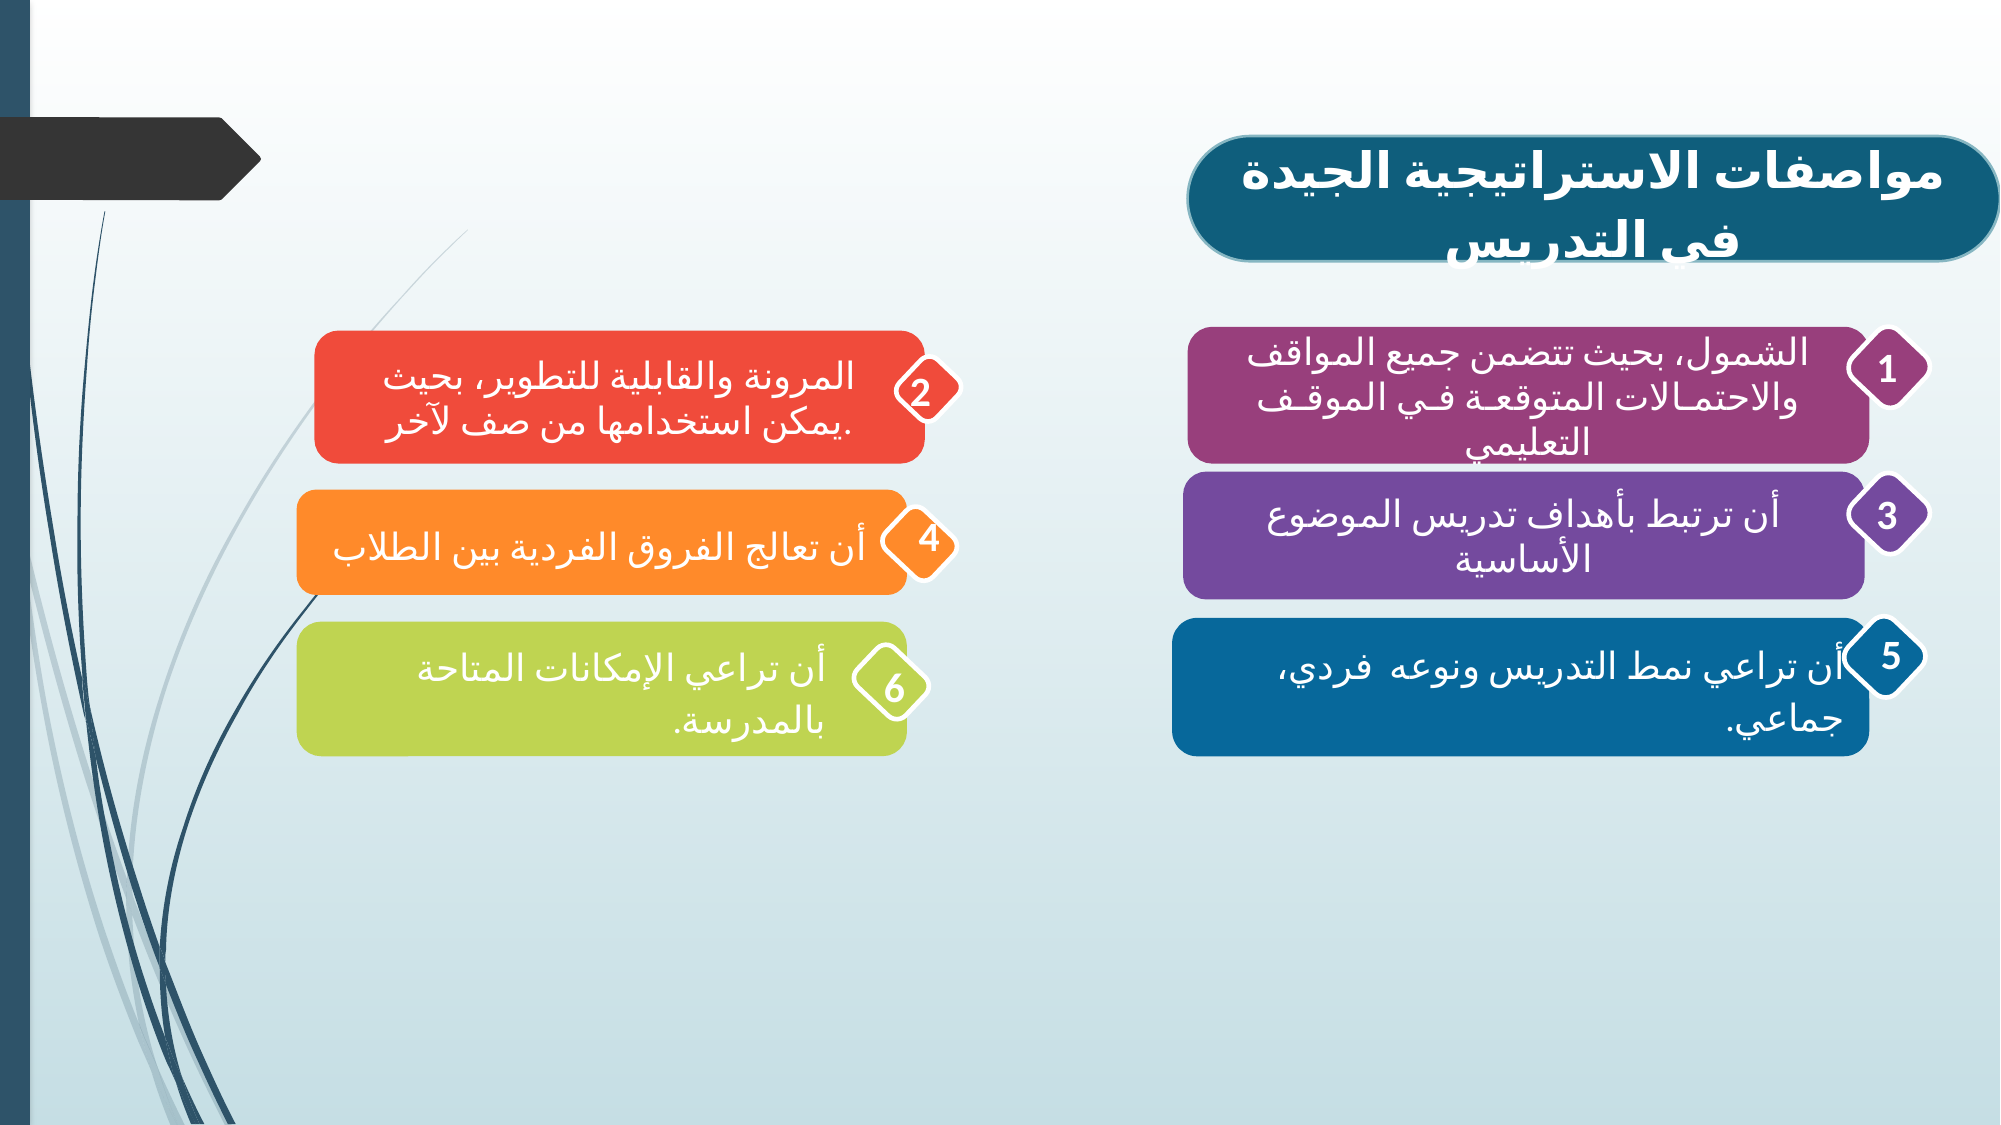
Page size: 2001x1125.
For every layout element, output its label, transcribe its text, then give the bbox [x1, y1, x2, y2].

text_box [1908, 483, 1932, 545]
text_box الشمول، بحيث تتضمن جميع المواقف والاحتمـالات المتوقعـة فـي الموقـف التعليمي [1189, 328, 1868, 462]
text_box أن تراعي الإمكانات المتاحة بالمدرسة. [298, 623, 906, 755]
text_box 2 [895, 357, 941, 422]
text_box [1847, 492, 1861, 535]
text_box 5 [1866, 620, 1913, 686]
text_box [1873, 325, 1904, 333]
text_box [871, 643, 902, 653]
text_box [1842, 626, 1906, 699]
text_box [881, 512, 944, 583]
text_box [1847, 346, 1861, 388]
text_box [941, 361, 963, 415]
text_box 4 [903, 502, 1086, 568]
text_box 1 [1861, 333, 1908, 399]
text_box [1872, 337, 1932, 410]
text_box مواصفات الاستراتيجية الجيدة في التدريس [1186, 134, 2000, 263]
text_box المرونة والقابلية للتطوير، بحيث يمكن استخدامها من صف لآخر. [316, 332, 923, 462]
text_box [1873, 471, 1904, 480]
text_box [1873, 546, 1907, 556]
text_box أن تراعي نمط التدريس ونوعه فردي، جماعي. [1173, 619, 1868, 755]
text_box أن تعالج الفروق الفردية بين الطلاب [298, 491, 906, 594]
text_box [852, 655, 869, 700]
text_box 6 [869, 653, 990, 719]
text_box [1871, 614, 1896, 620]
text_box أن ترتبط بأهداف تدريس الموضوع الأساسية [1184, 473, 1863, 598]
text_box [1913, 636, 1927, 678]
text_box 3 [1861, 480, 1908, 546]
